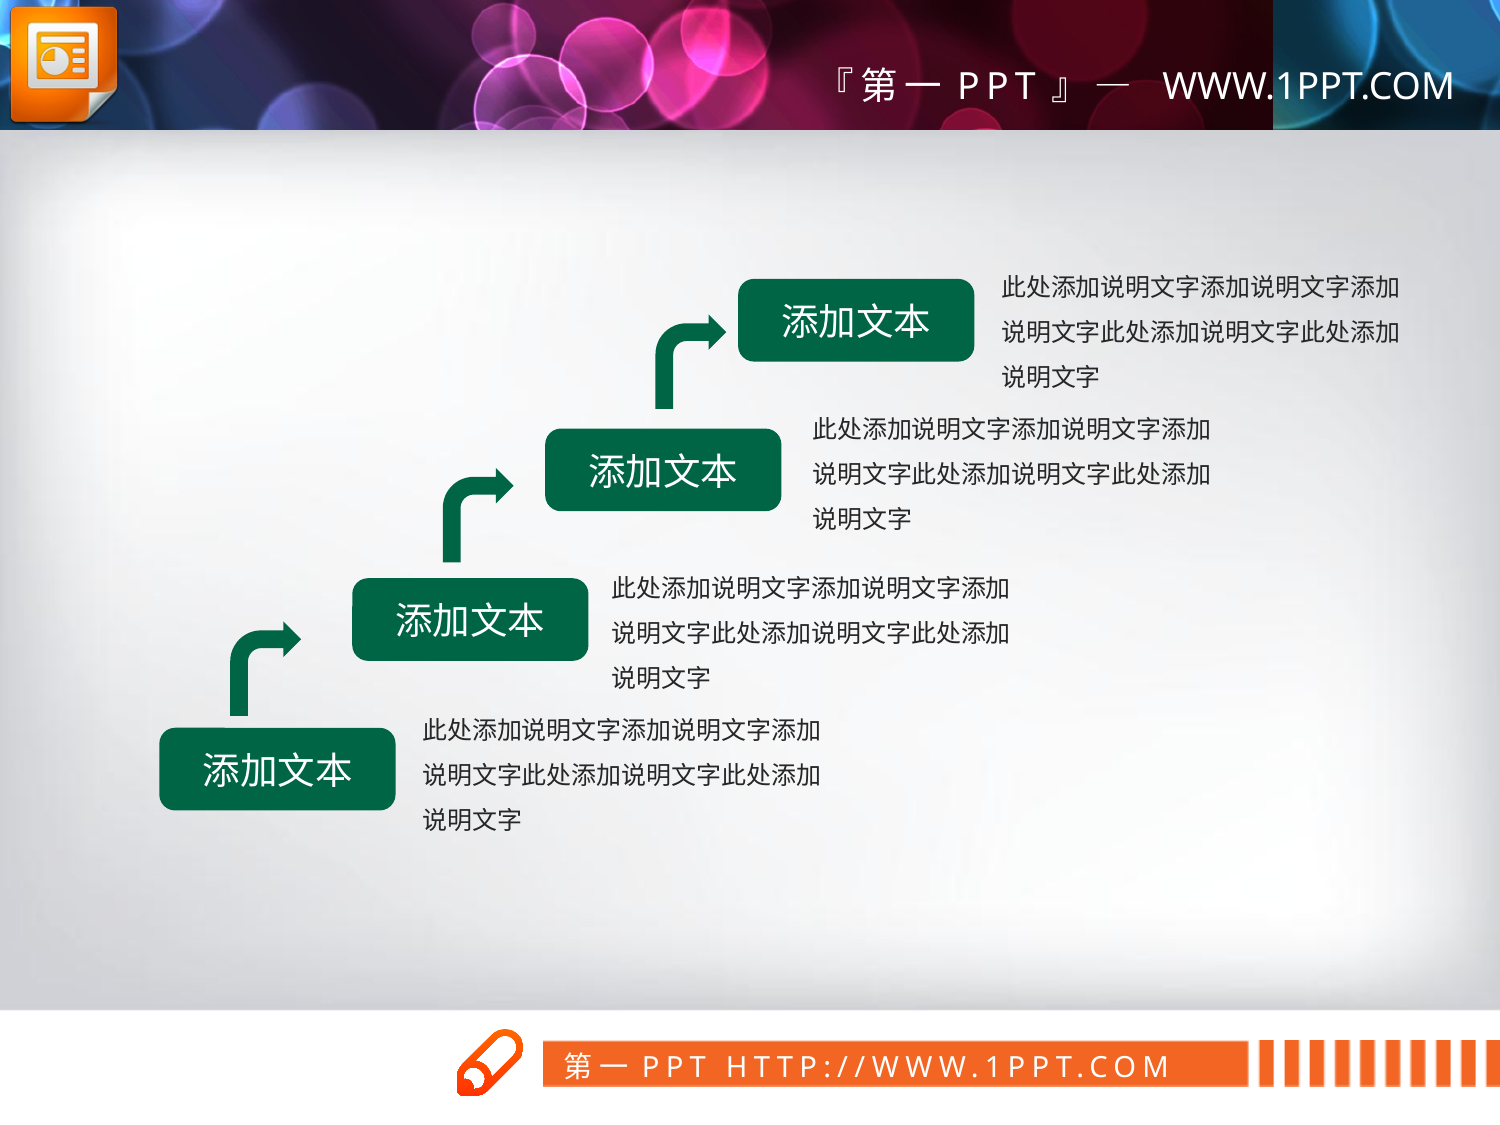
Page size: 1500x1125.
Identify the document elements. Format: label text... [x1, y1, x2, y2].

picture [0, 0, 1500, 1012]
text_box 添加文本 [735, 276, 977, 364]
text_box 添加文本 [543, 426, 784, 514]
text_box 此处添加说明文字添加说明文字添加说明文字此处添加说明文字此处添加说明文字 [986, 249, 1424, 392]
picture [543, 1040, 1500, 1087]
text_box 此处添加说明文字添加说明文字添加说明文字此处添加说明文字此处添加说明文字 [596, 550, 1034, 693]
text_box 此处添加说明文字添加说明文字添加说明文字此处添加说明文字此处添加说明文字 [797, 391, 1235, 533]
text_box 添加文本 [350, 576, 591, 663]
text_box [440, 466, 516, 565]
text_box 此处添加说明文字添加说明文字添加说明文字此处添加说明文字此处添加说明文字 [407, 692, 845, 835]
text_box 添加文本 [157, 725, 398, 813]
text_box [653, 312, 729, 411]
text_box [228, 619, 304, 719]
